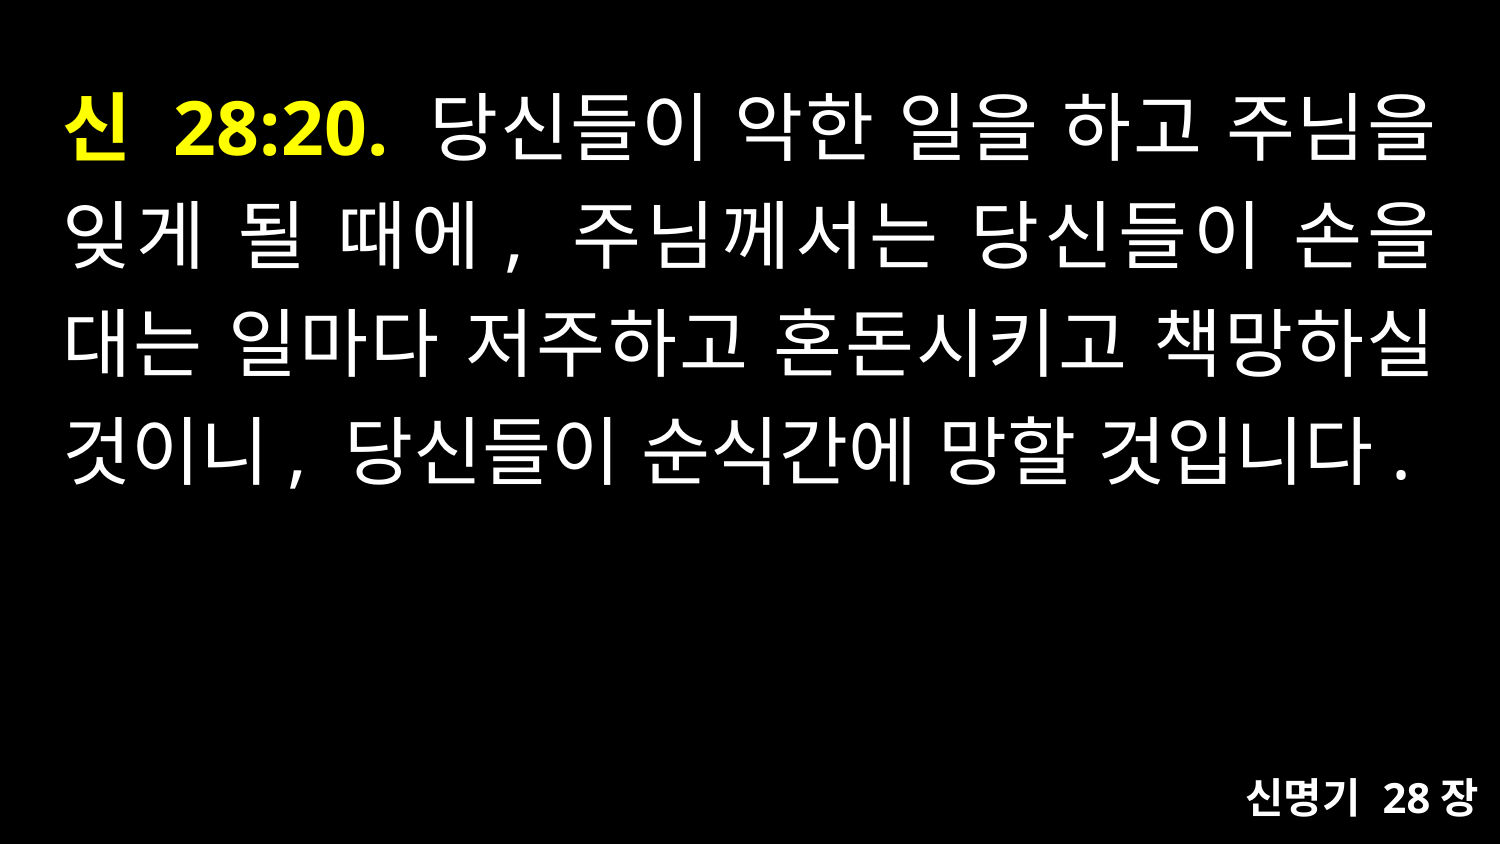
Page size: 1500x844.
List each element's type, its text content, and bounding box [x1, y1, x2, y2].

title 신 28:20. 당신들이 악한 일을 하고 주님을 잊게 될 때에, 주님께서는 당신들이 손을 대는 일마다 저주하고 혼돈시키고 책망하실 것이니, 당신들이 순식간에 망할 것입니다. [0, 0, 1500, 844]
subtitle 신명기 28장 [916, 770, 1500, 844]
